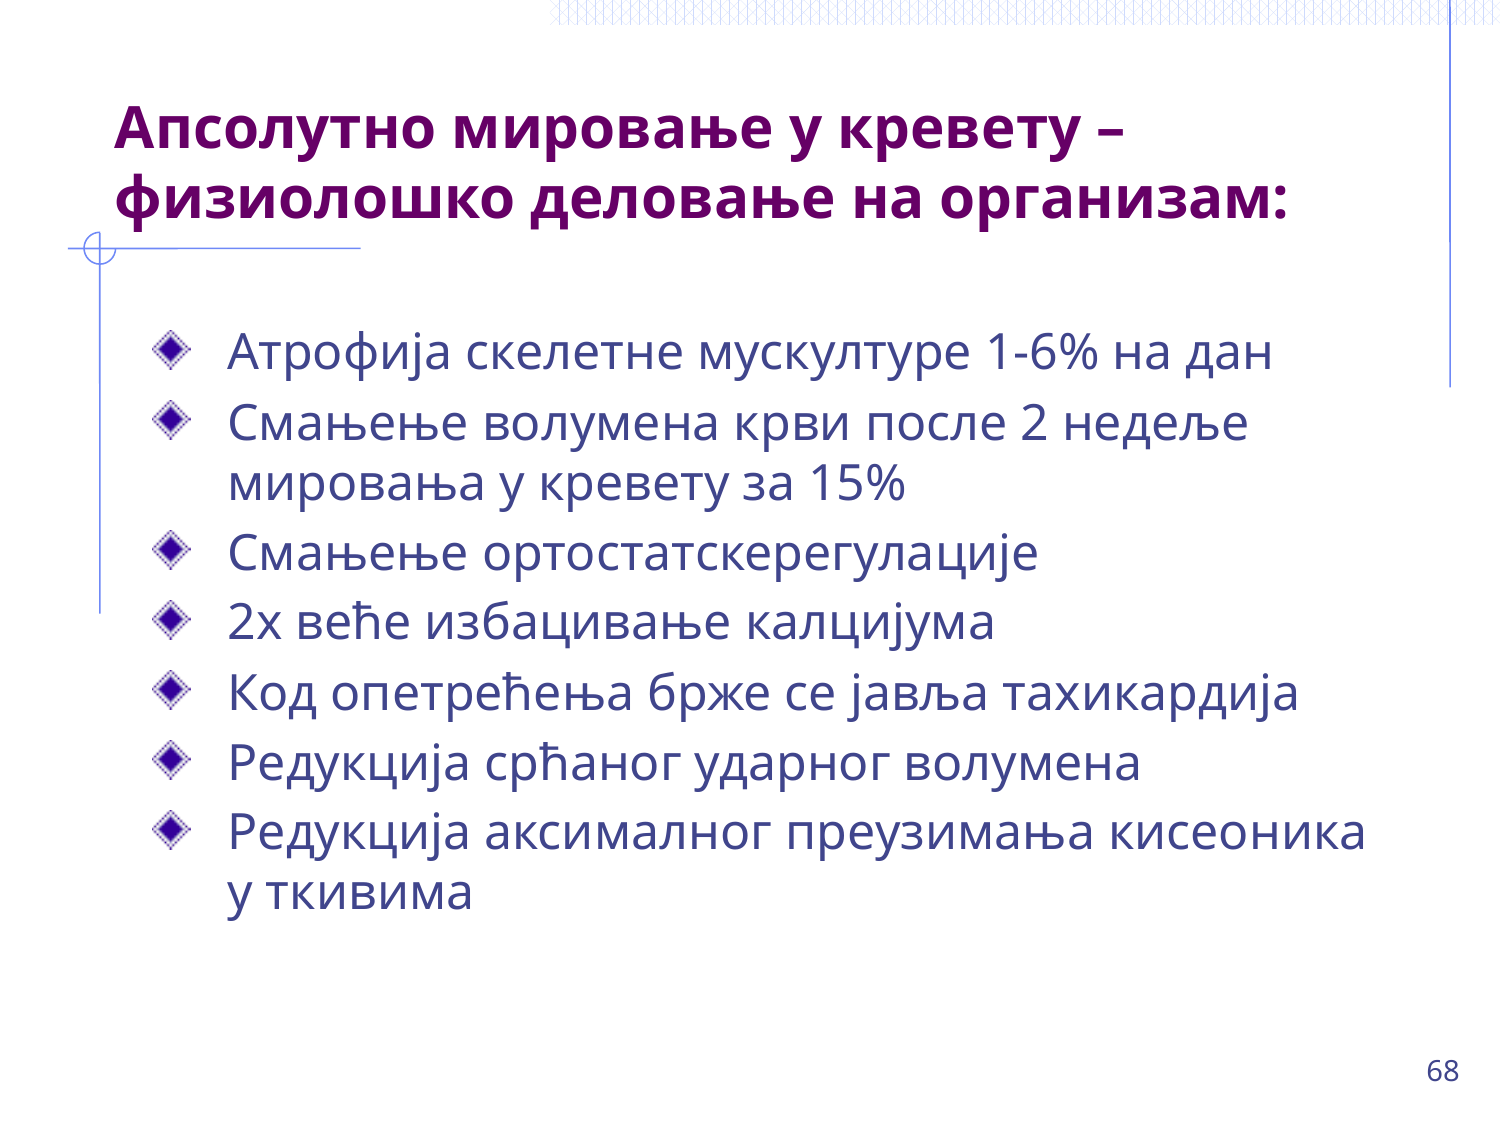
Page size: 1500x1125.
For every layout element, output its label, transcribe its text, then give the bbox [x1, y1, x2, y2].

picture [152, 670, 191, 710]
picture [152, 600, 191, 640]
picture [152, 400, 191, 440]
title Апсолутно мировање у кревету – физиолошко деловање на организам: [99, 49, 1376, 238]
picture [152, 530, 191, 570]
slide_number 68 [1162, 1025, 1475, 1100]
picture [152, 740, 191, 780]
picture [152, 810, 191, 850]
list Атрофија скелетне мускултуре 1-6% на дан Смањење волумена крви после 2 недеље мировања у кревету за 15% Смањење ортостатскерегулације 2х веће избацивање калцијума Код опетрећења брже се јавља тахикардија Редукција срћаног ударног волумена Редукција аксималног преузимања кисеоника у ткивима [137, 312, 1413, 988]
picture [152, 330, 191, 370]
